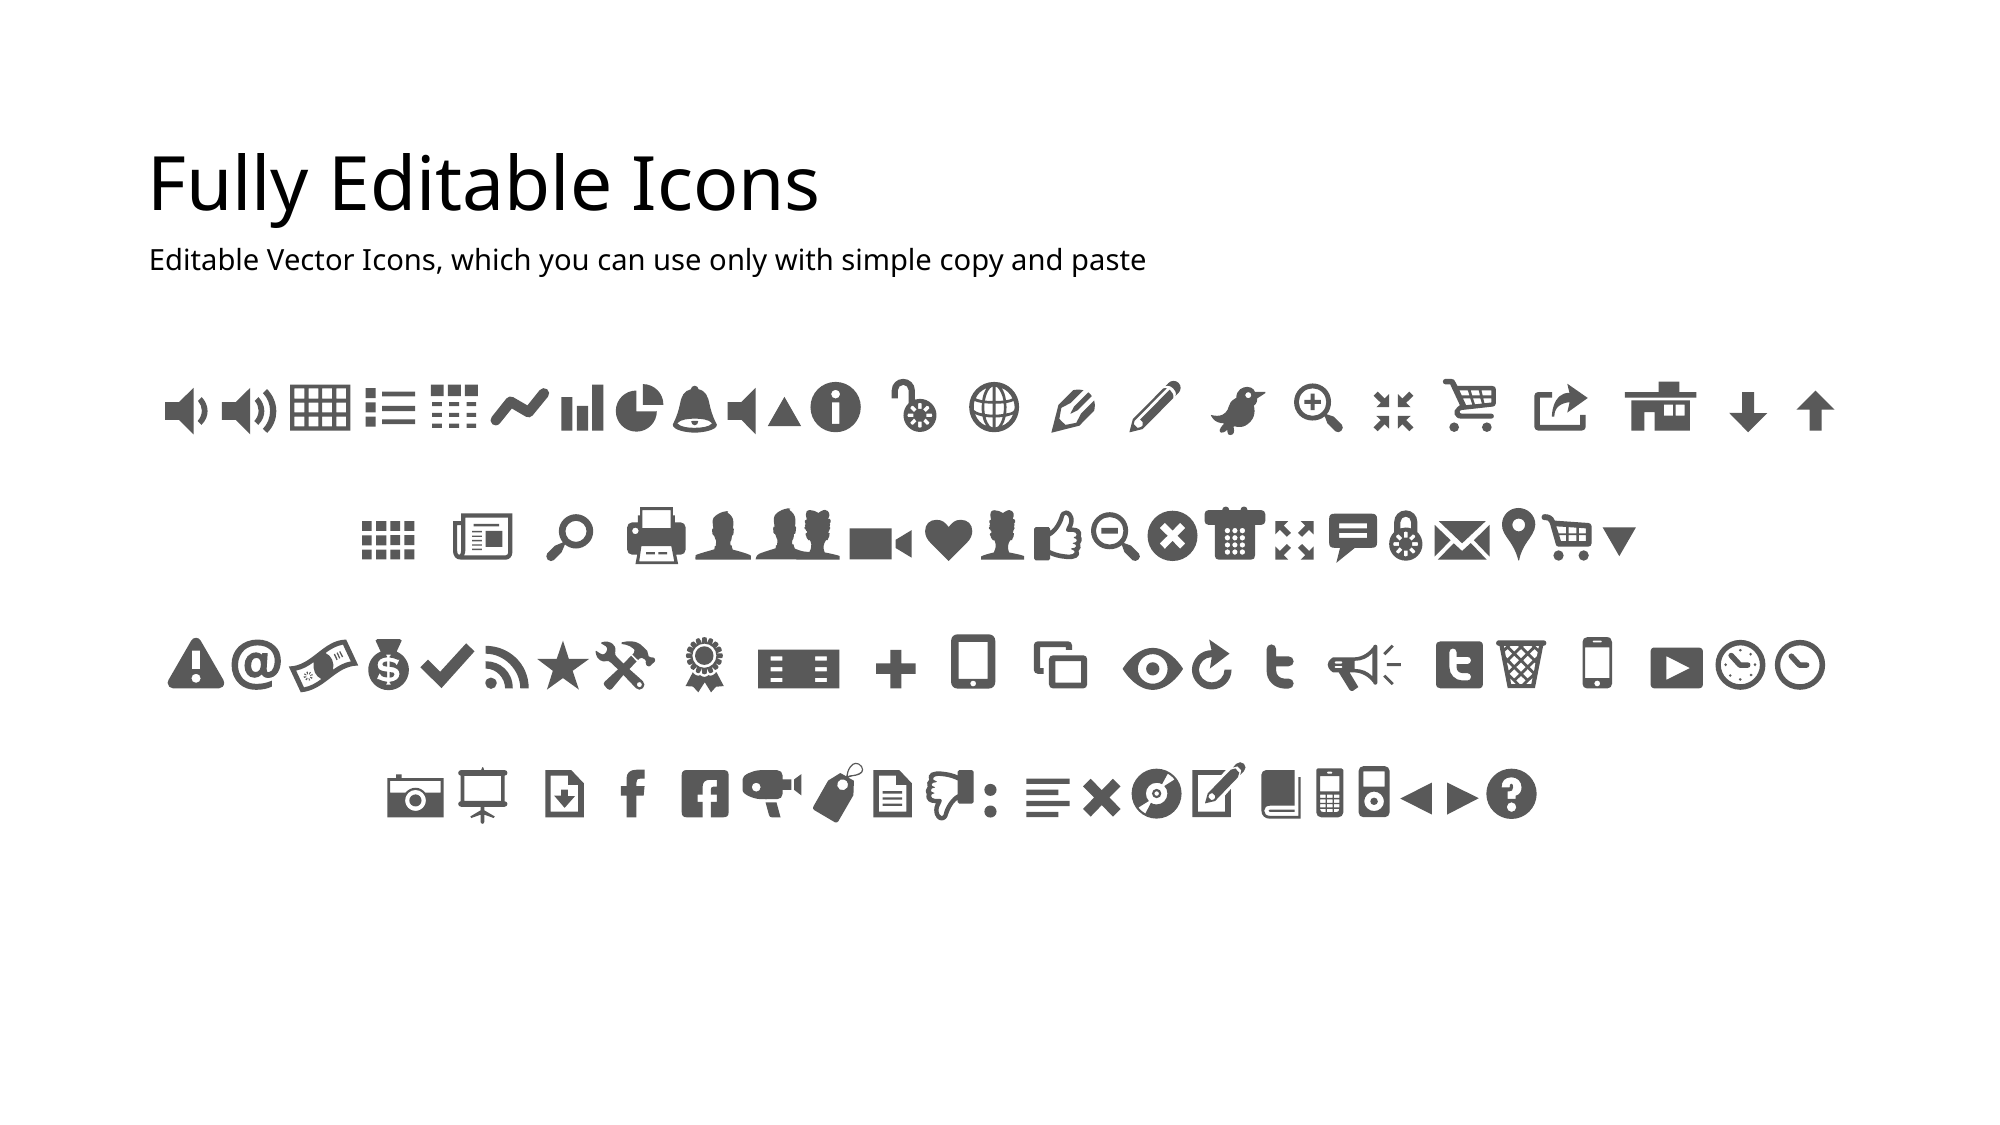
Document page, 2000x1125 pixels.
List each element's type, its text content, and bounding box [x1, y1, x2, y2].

text_box Editable Vector Icons, which you can use only with simple copy and paste [129, 231, 1869, 263]
text_box Fully Editable Icons [127, 125, 1867, 210]
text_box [164, 378, 1835, 825]
